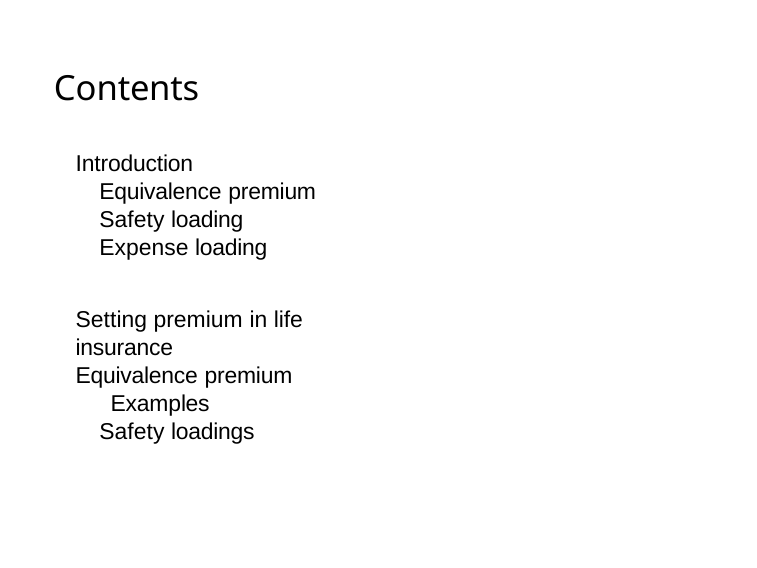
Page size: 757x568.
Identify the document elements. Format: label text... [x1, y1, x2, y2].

title Contents [51, 36, 705, 134]
text_box Introduction Equivalence premium Safety loading Expense loading Setting premium in life insurance Equivalence premium Examples Safety loadings [40, 146, 407, 445]
